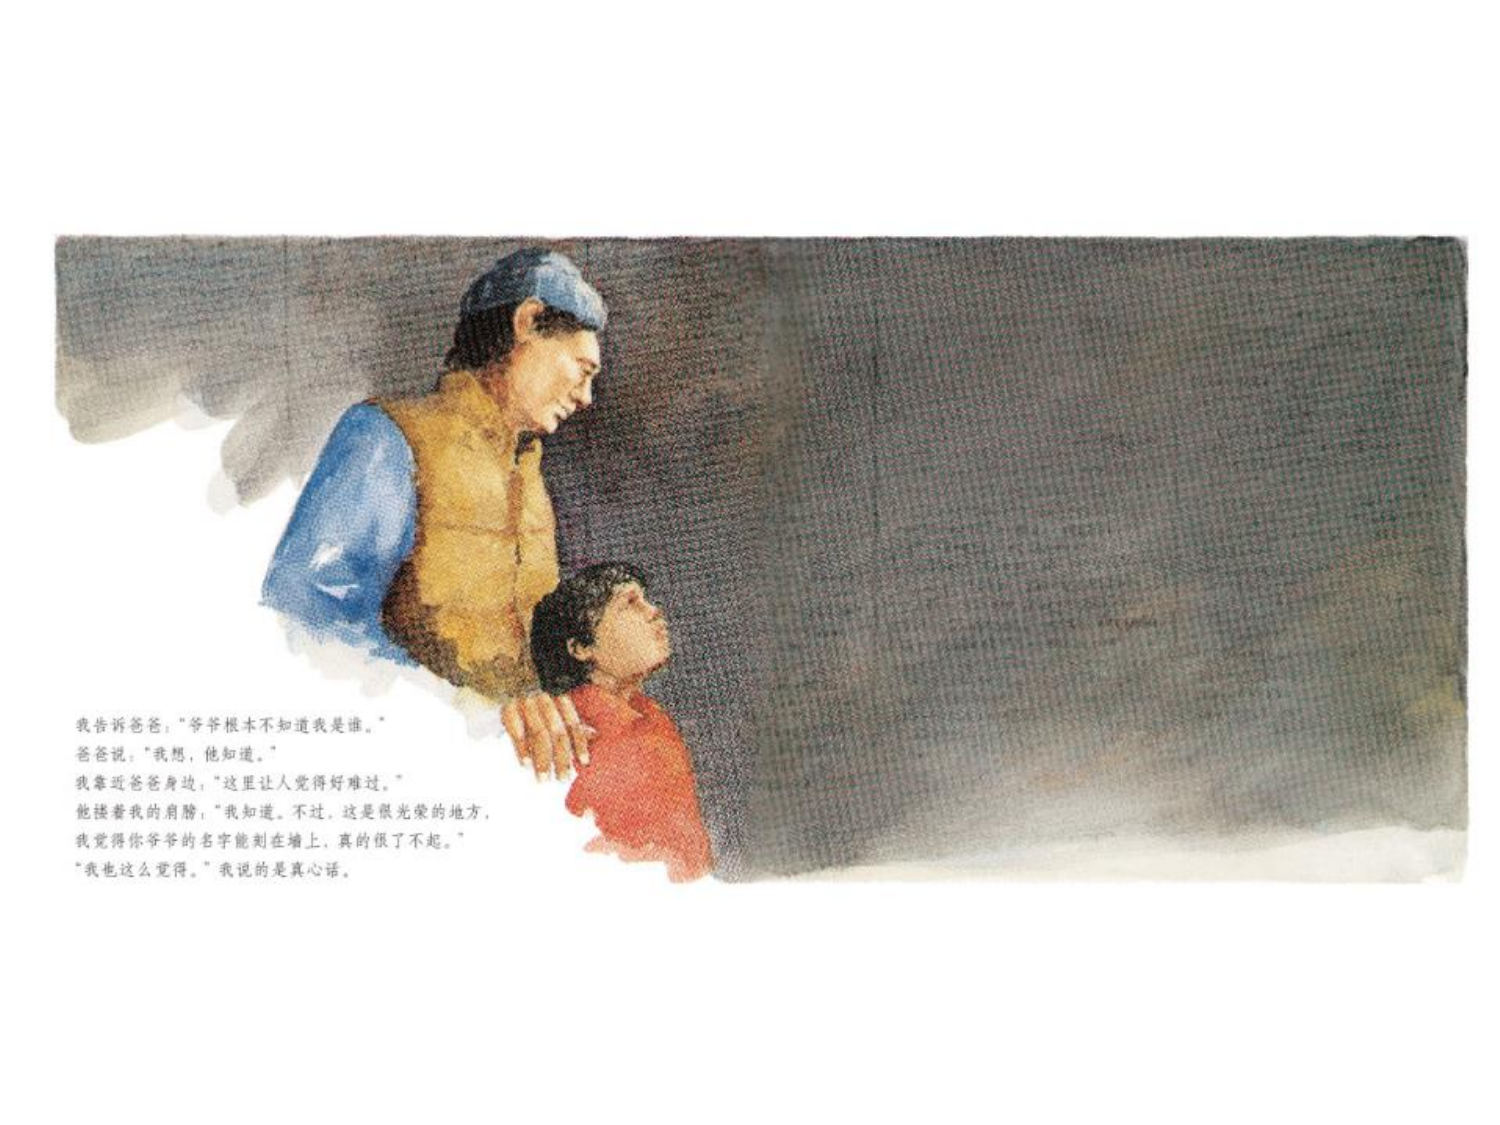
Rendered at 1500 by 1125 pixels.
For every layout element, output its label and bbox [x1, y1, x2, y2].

picture [0, 196, 1500, 929]
